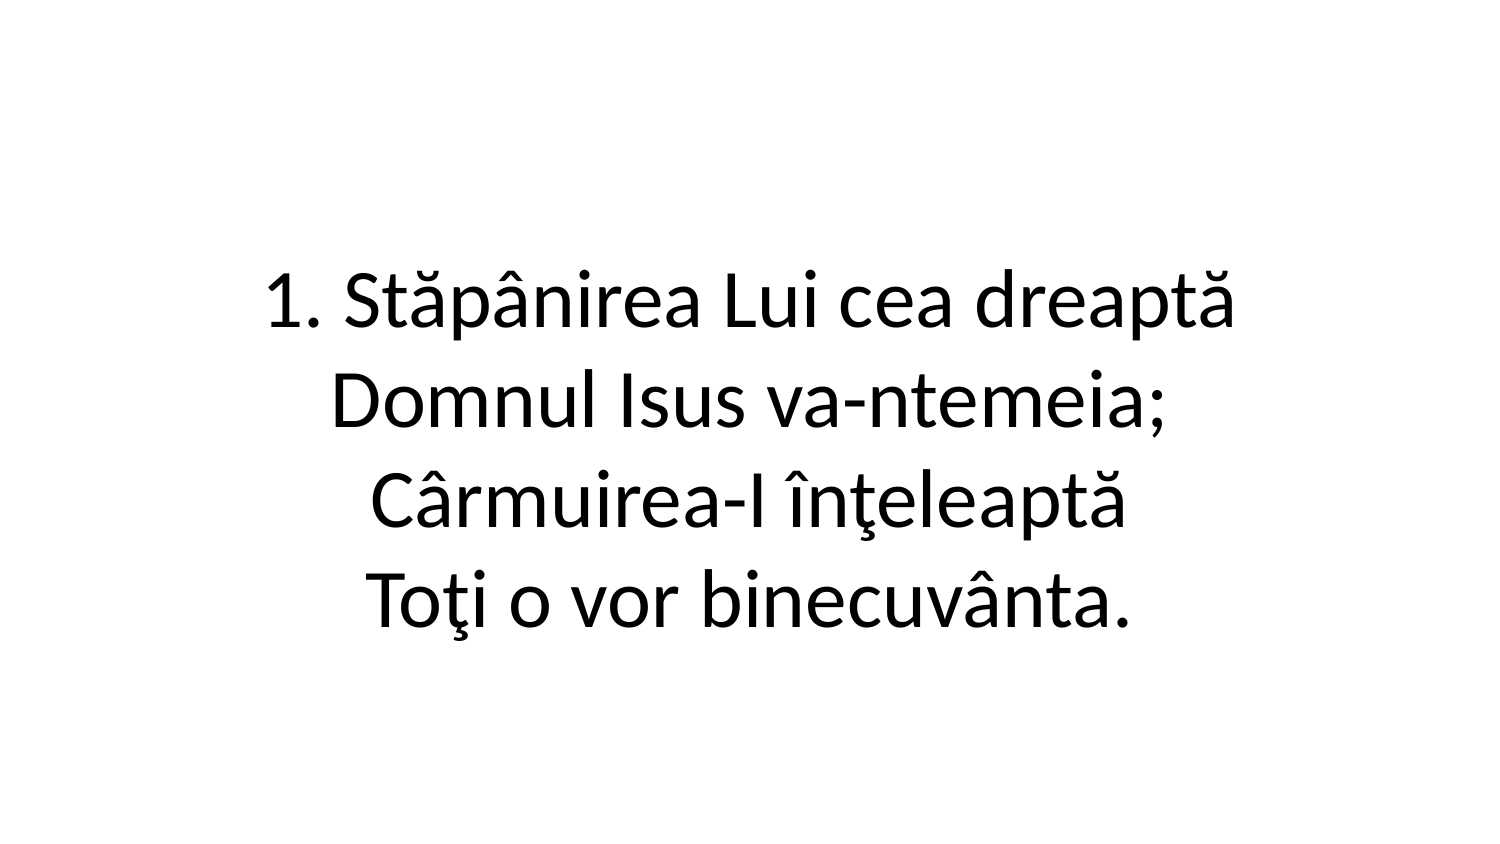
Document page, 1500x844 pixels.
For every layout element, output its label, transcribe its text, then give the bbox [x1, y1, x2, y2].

text_box 1. Stăpânirea Lui cea dreaptă Domnul Isus va-ntemeia; Cârmuirea-I înţeleaptă Toţi o vor binecuvânta. [246, 192, 1254, 652]
